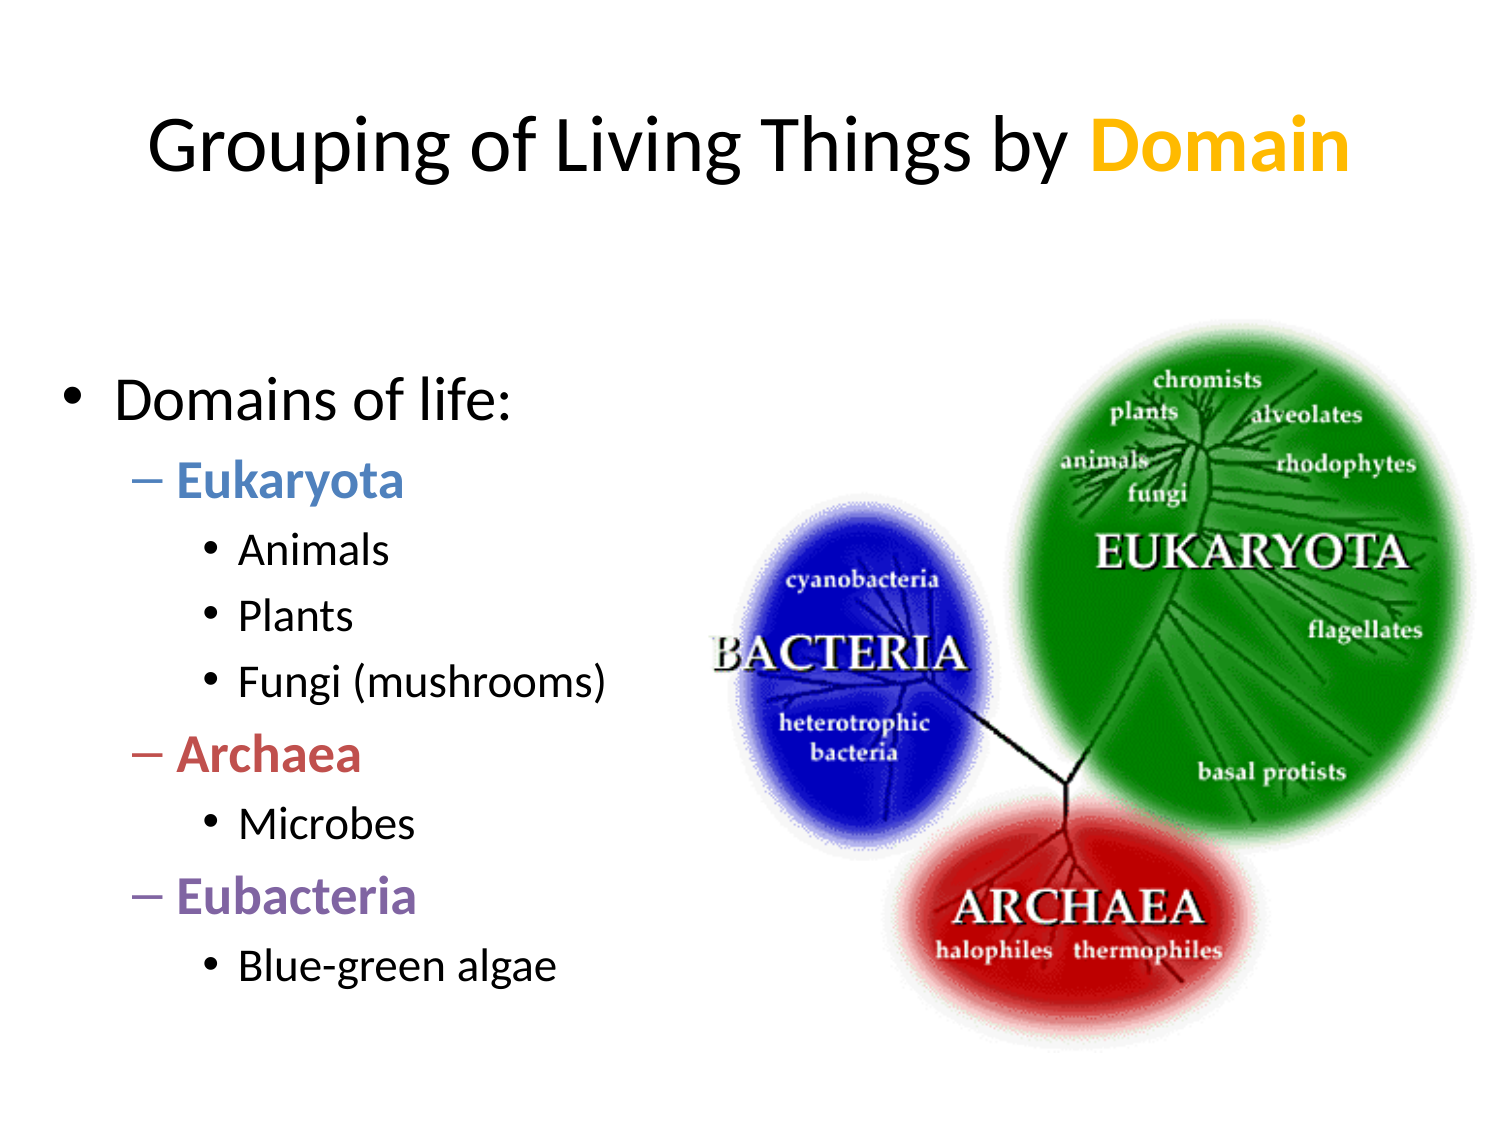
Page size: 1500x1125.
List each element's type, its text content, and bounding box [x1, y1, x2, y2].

picture [676, 316, 1500, 1053]
list Domains of life: Eukaryota Animals Plants Fungi (mushrooms) Archaea Microbes Eubacteria Blue-green algae [46, 350, 671, 1005]
title Grouping of Living Things by Domain [75, 45, 1425, 233]
